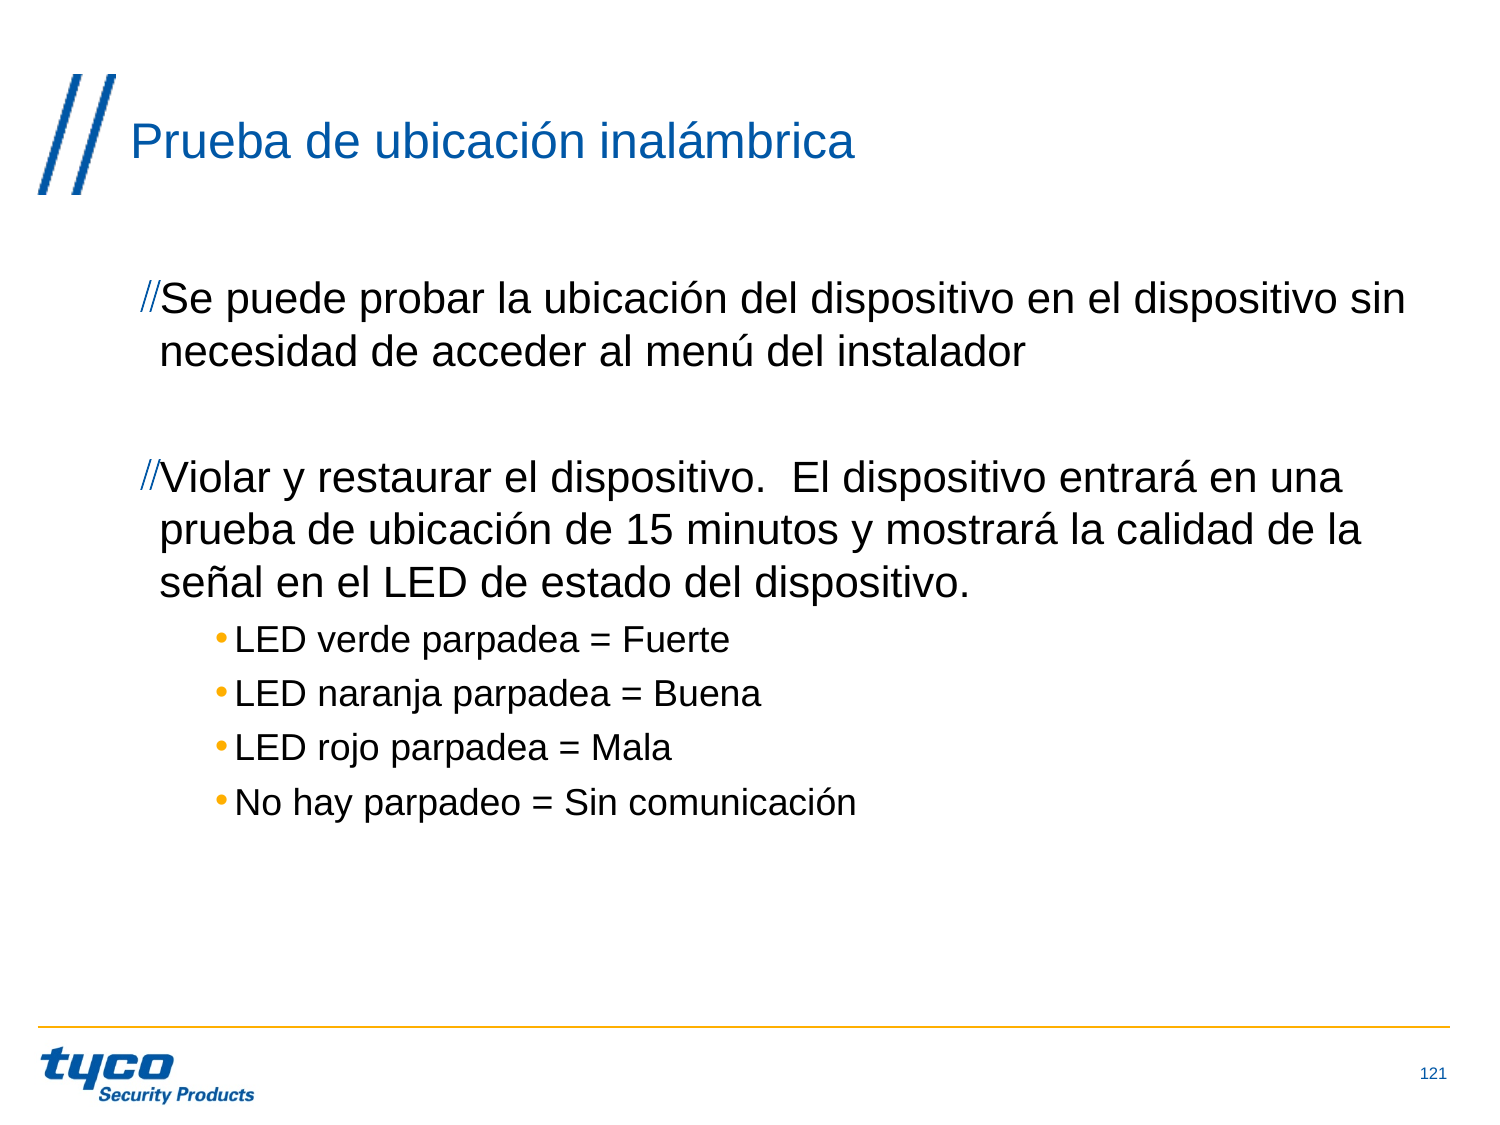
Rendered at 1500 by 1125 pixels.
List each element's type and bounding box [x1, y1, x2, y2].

picture [34, 1040, 260, 1107]
picture [140, 280, 171, 312]
picture [37, 74, 115, 195]
title [115, 44, 1426, 233]
slide_number [1387, 1042, 1463, 1103]
picture [140, 459, 171, 490]
list [124, 262, 1426, 976]
text_box [97, 1061, 228, 1091]
